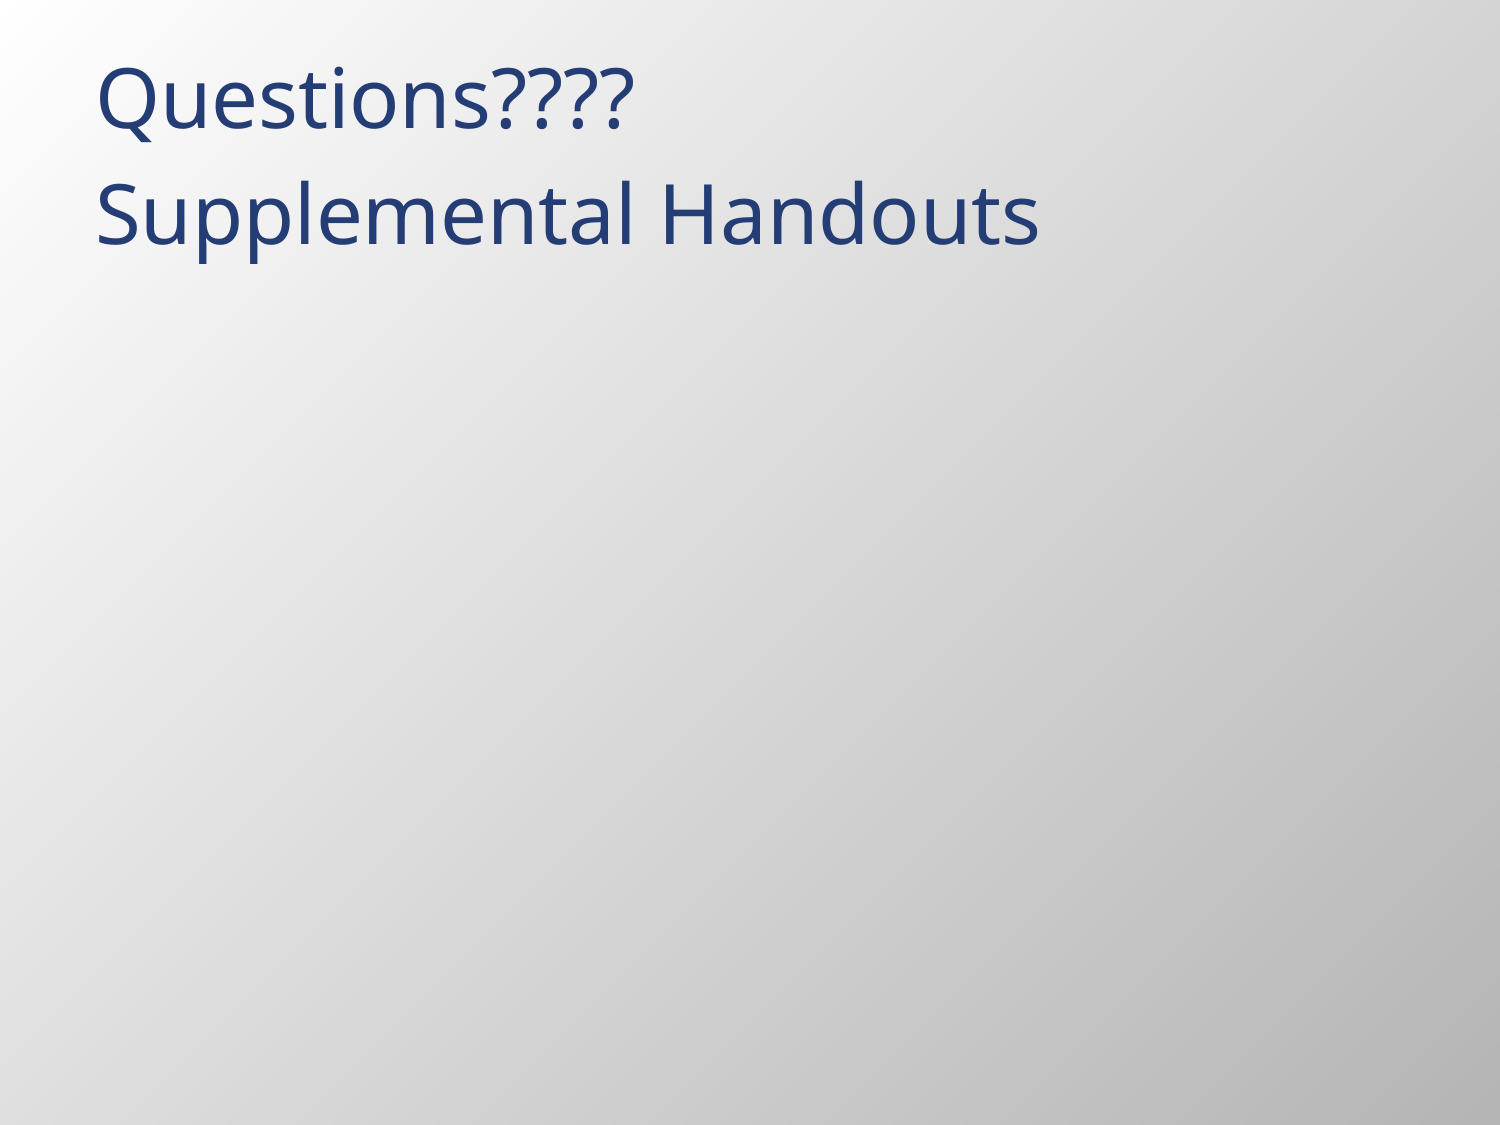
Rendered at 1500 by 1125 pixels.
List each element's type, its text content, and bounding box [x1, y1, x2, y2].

list Questions???? Supplemental Handouts [57, 37, 1450, 1015]
